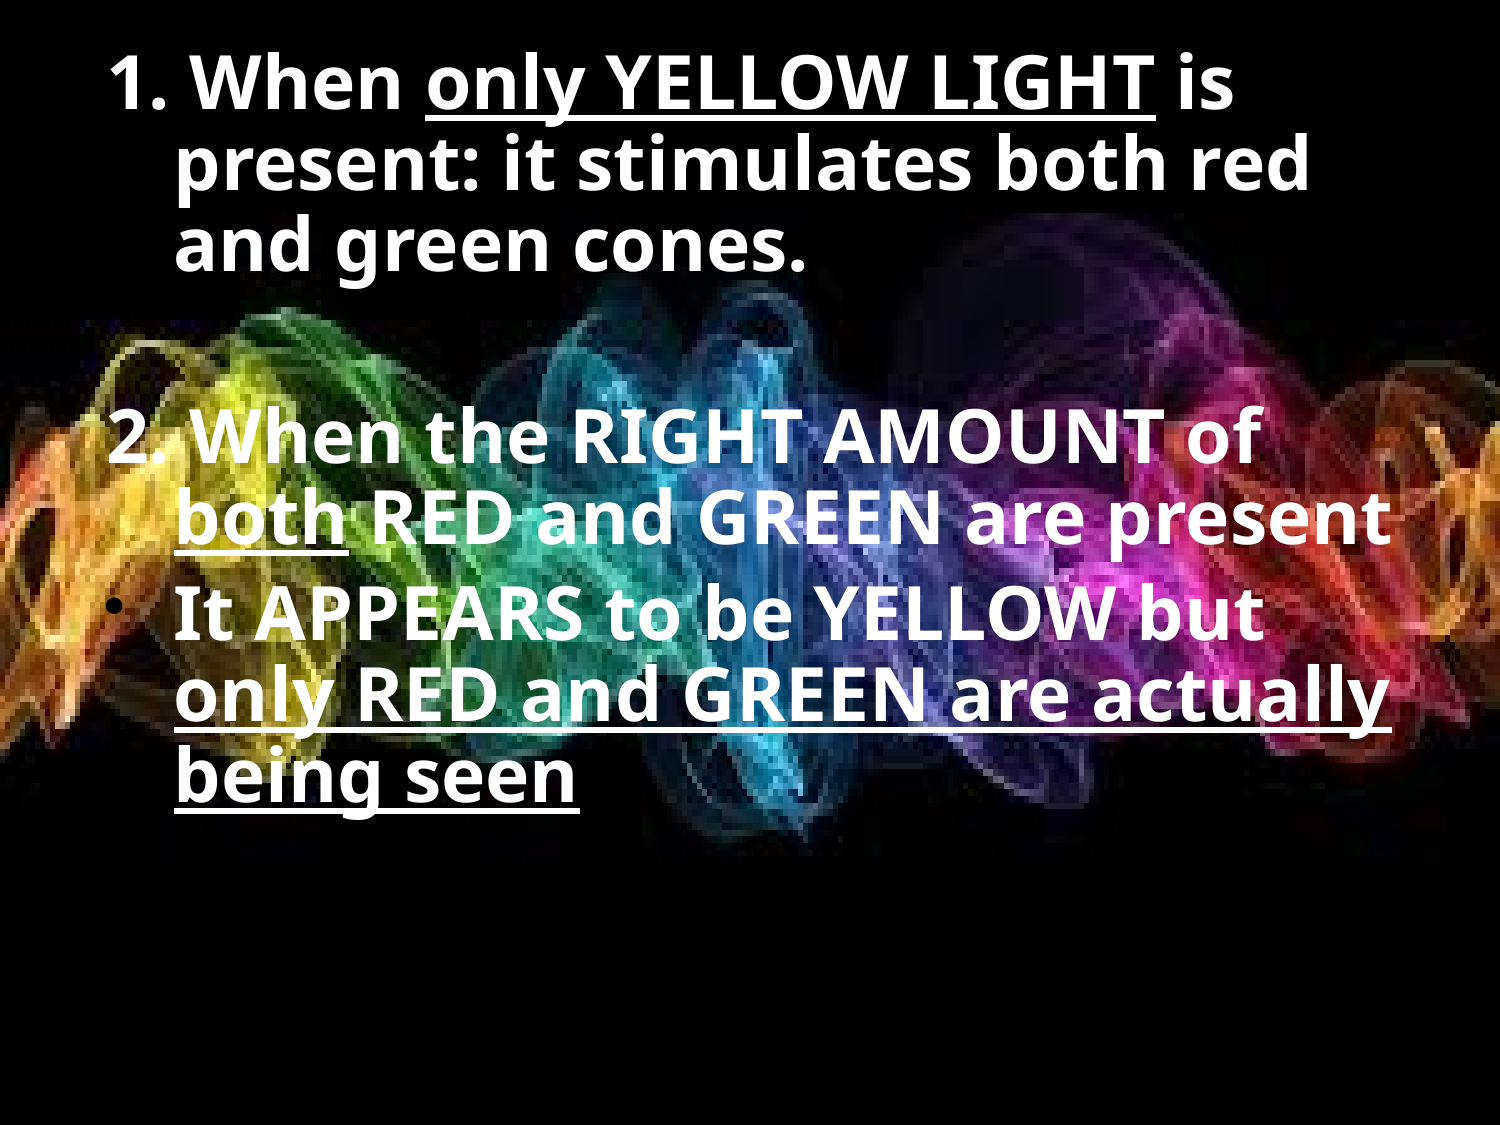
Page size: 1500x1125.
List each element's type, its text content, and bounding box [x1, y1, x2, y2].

picture [0, 0, 1500, 1125]
list 1. When only YELLOW LIGHT is present: it stimulates both red and green cones. 2. When the RIGHT AMOUNT of both RED and GREEN are present It APPEARS to be YELLOW but only RED and GREEN are actually being seen. [68, 37, 1432, 900]
